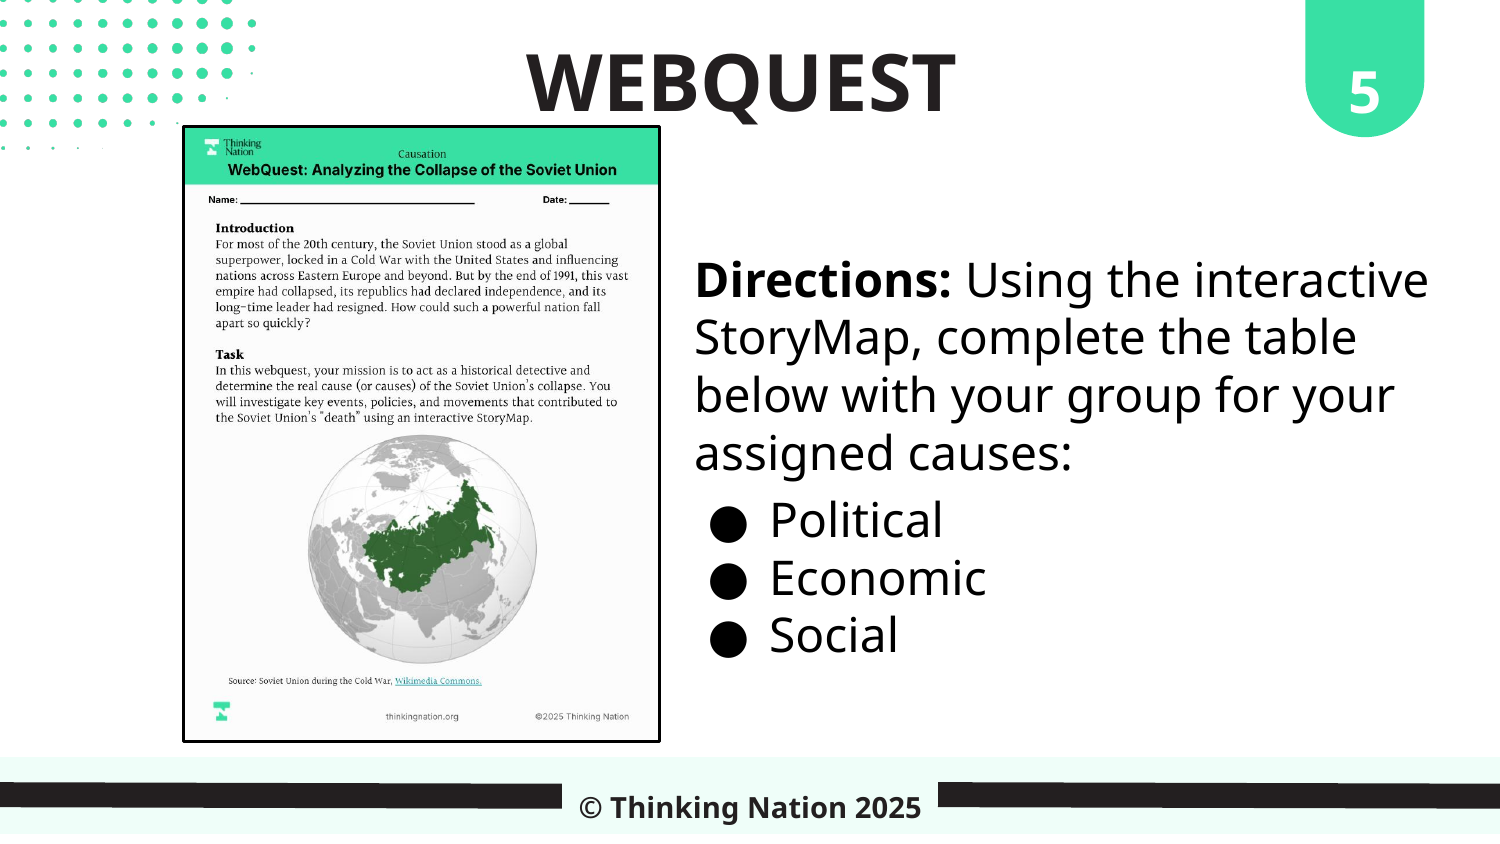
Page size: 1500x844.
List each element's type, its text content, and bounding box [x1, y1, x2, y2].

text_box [1300, 0, 1430, 138]
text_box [0, 756, 1500, 835]
text_box [0, 0, 256, 150]
text_box Directions: Using the interactive StoryMap, complete the table below with your group for your assigned causes: Political Economic Social [694, 249, 1465, 663]
text_box WEBQUEST [149, 32, 1295, 128]
picture [184, 128, 659, 741]
